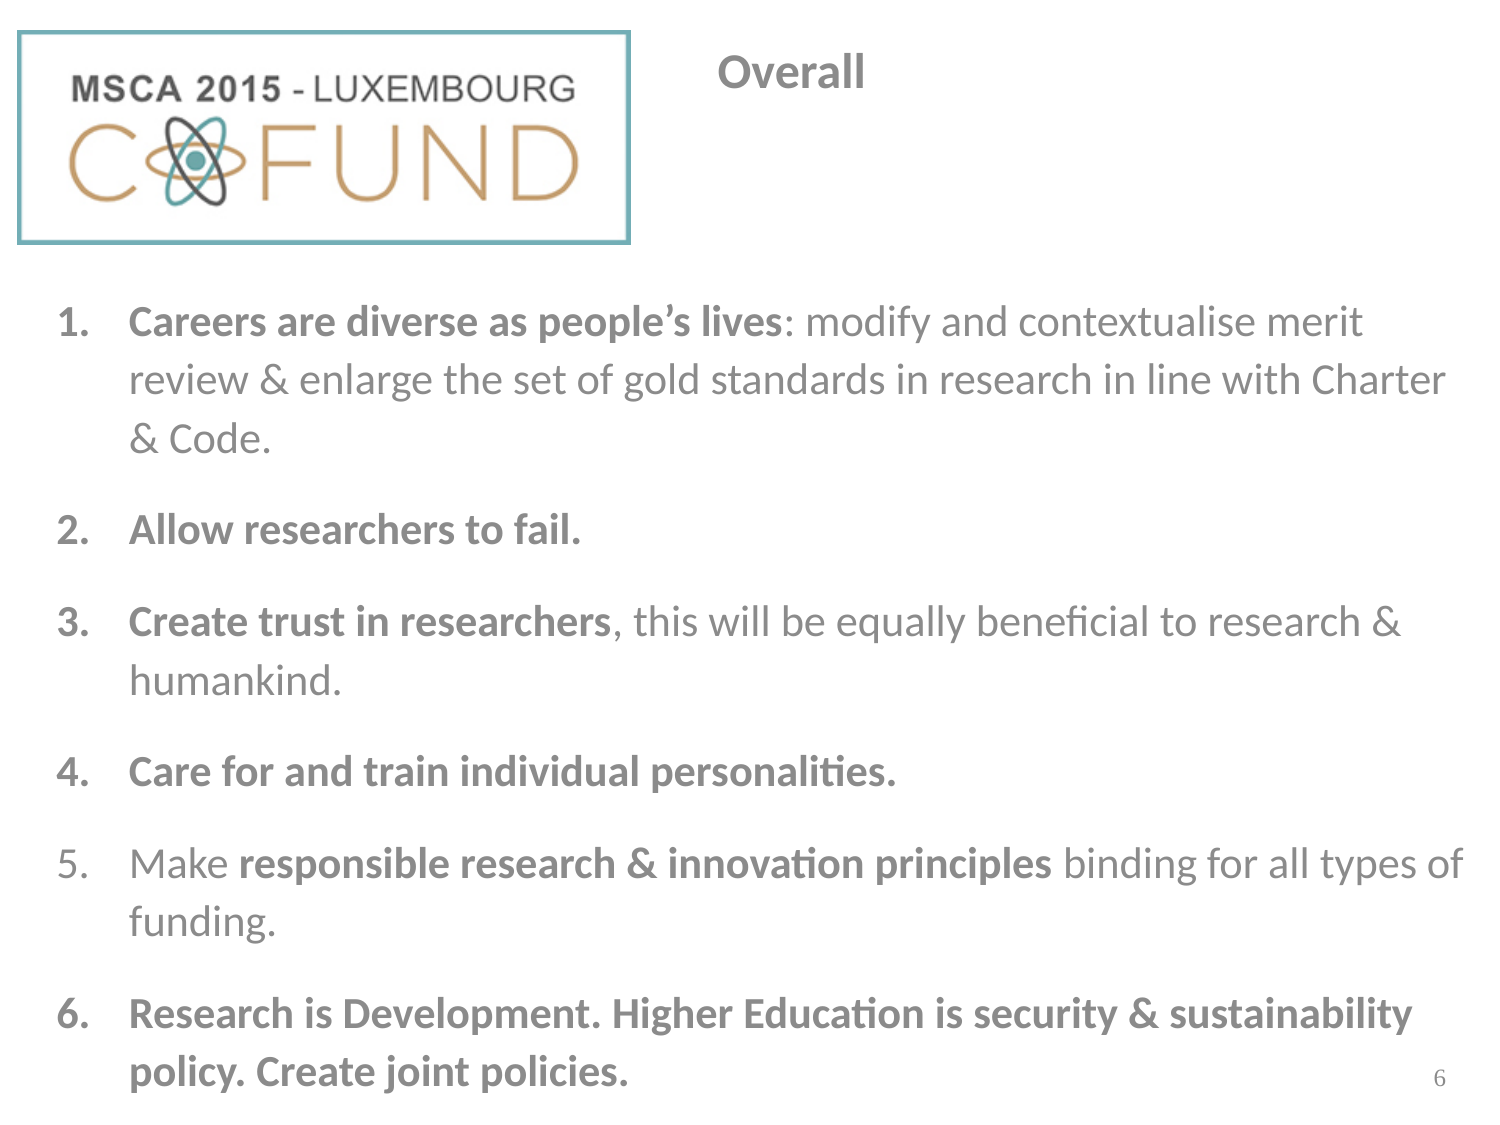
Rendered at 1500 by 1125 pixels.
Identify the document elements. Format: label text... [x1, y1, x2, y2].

footer 6 [986, 1046, 1462, 1107]
subtitle Careers are diverse as people’s lives: modify and contextualise merit review & enlarge the set of gold standards in research in line with Charter & Code. Allow researchers to fail. Create trust in researchers, this will be equally beneficial to research & humankind. Care for and train individual personalities. Make responsible research & innovation principles binding for all types of funding. Research is Development. Higher Education is security & sustainability policy. Create joint policies. [41, 278, 1500, 1106]
picture [17, 30, 631, 246]
text_box Overall [702, 30, 1483, 245]
